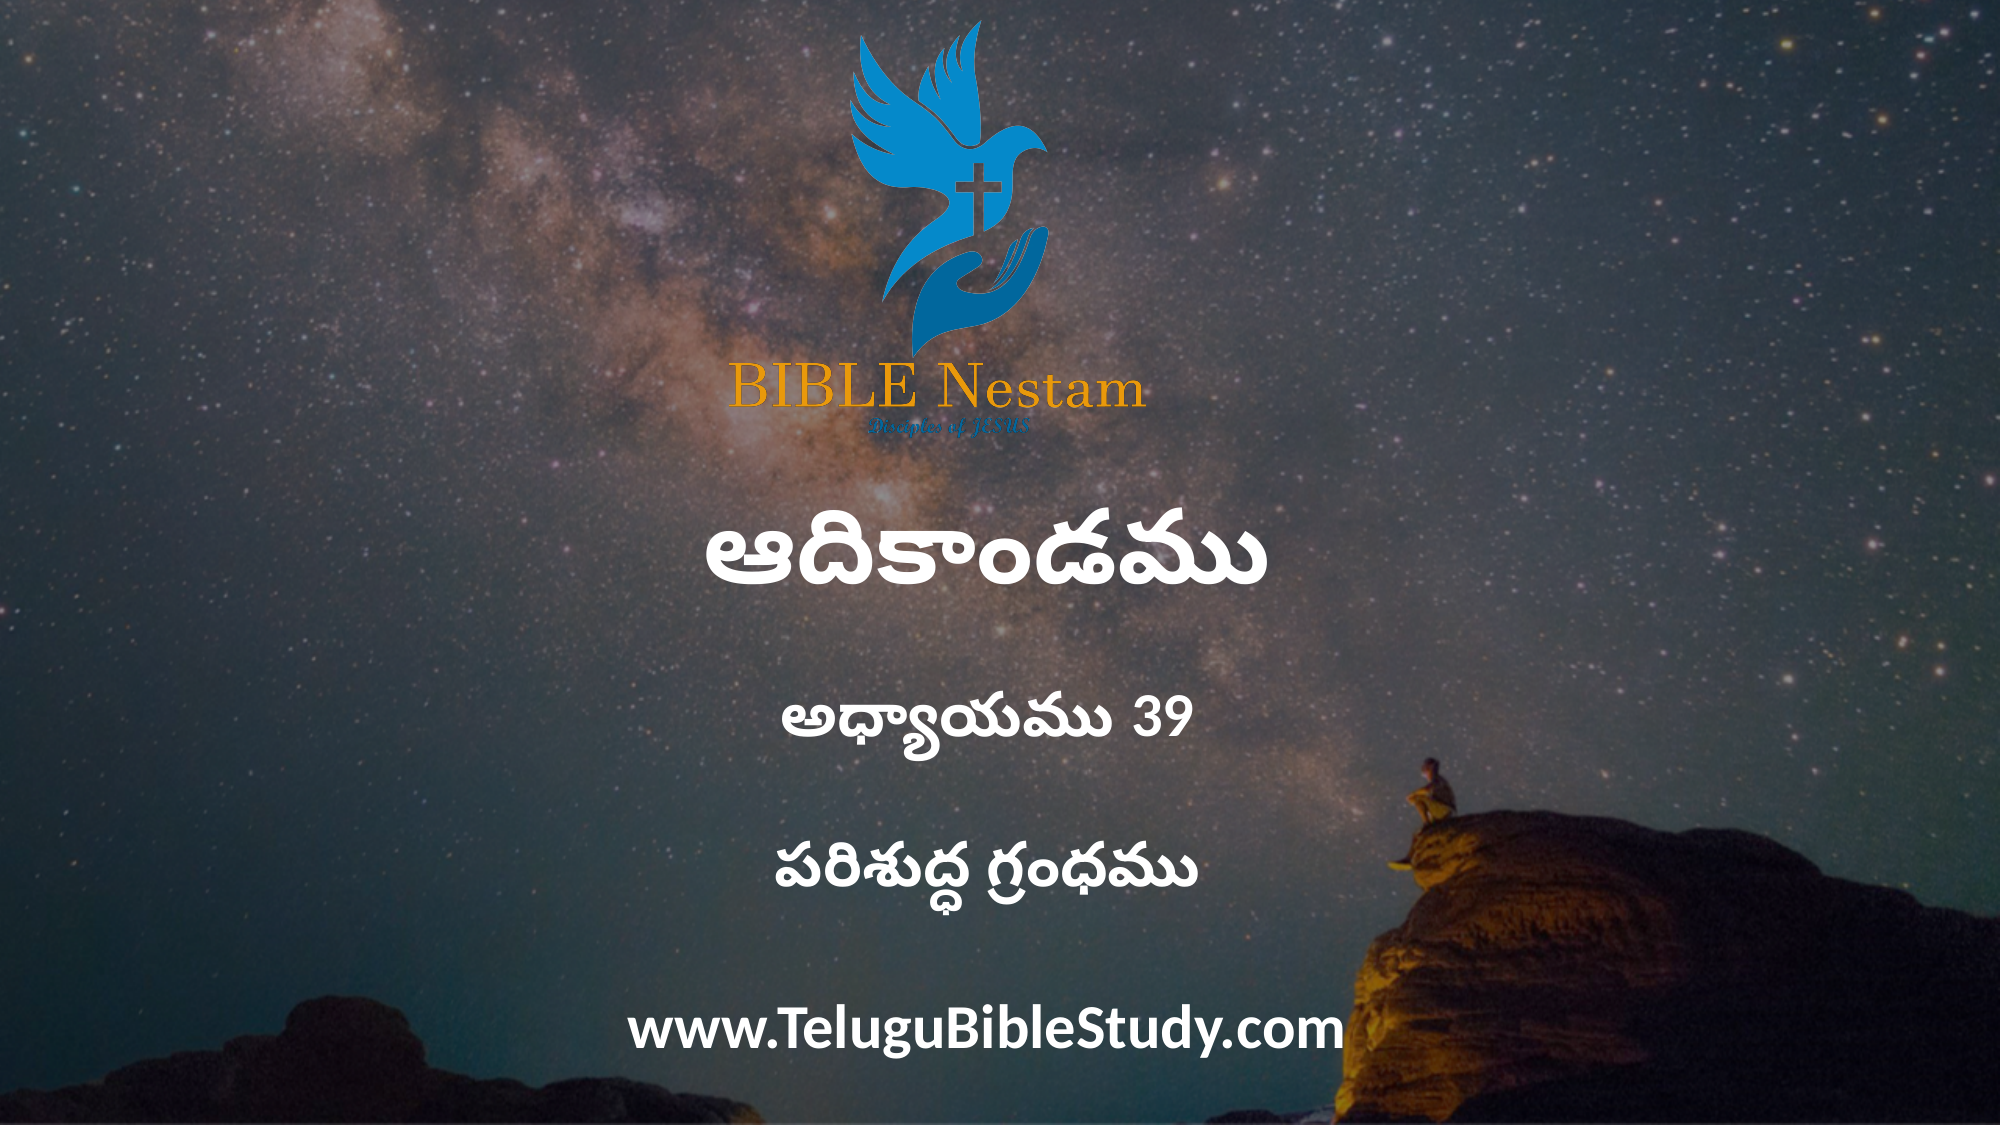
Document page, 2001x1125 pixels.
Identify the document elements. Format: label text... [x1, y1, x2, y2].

picture [0, 0, 2000, 1125]
subtitle అధ్యాయము 39 పరిశుద్ధ గ్రంధము www.TeluguBibleStudy.com [50, 666, 1925, 1084]
title ఆదికాండము [50, 437, 1925, 646]
